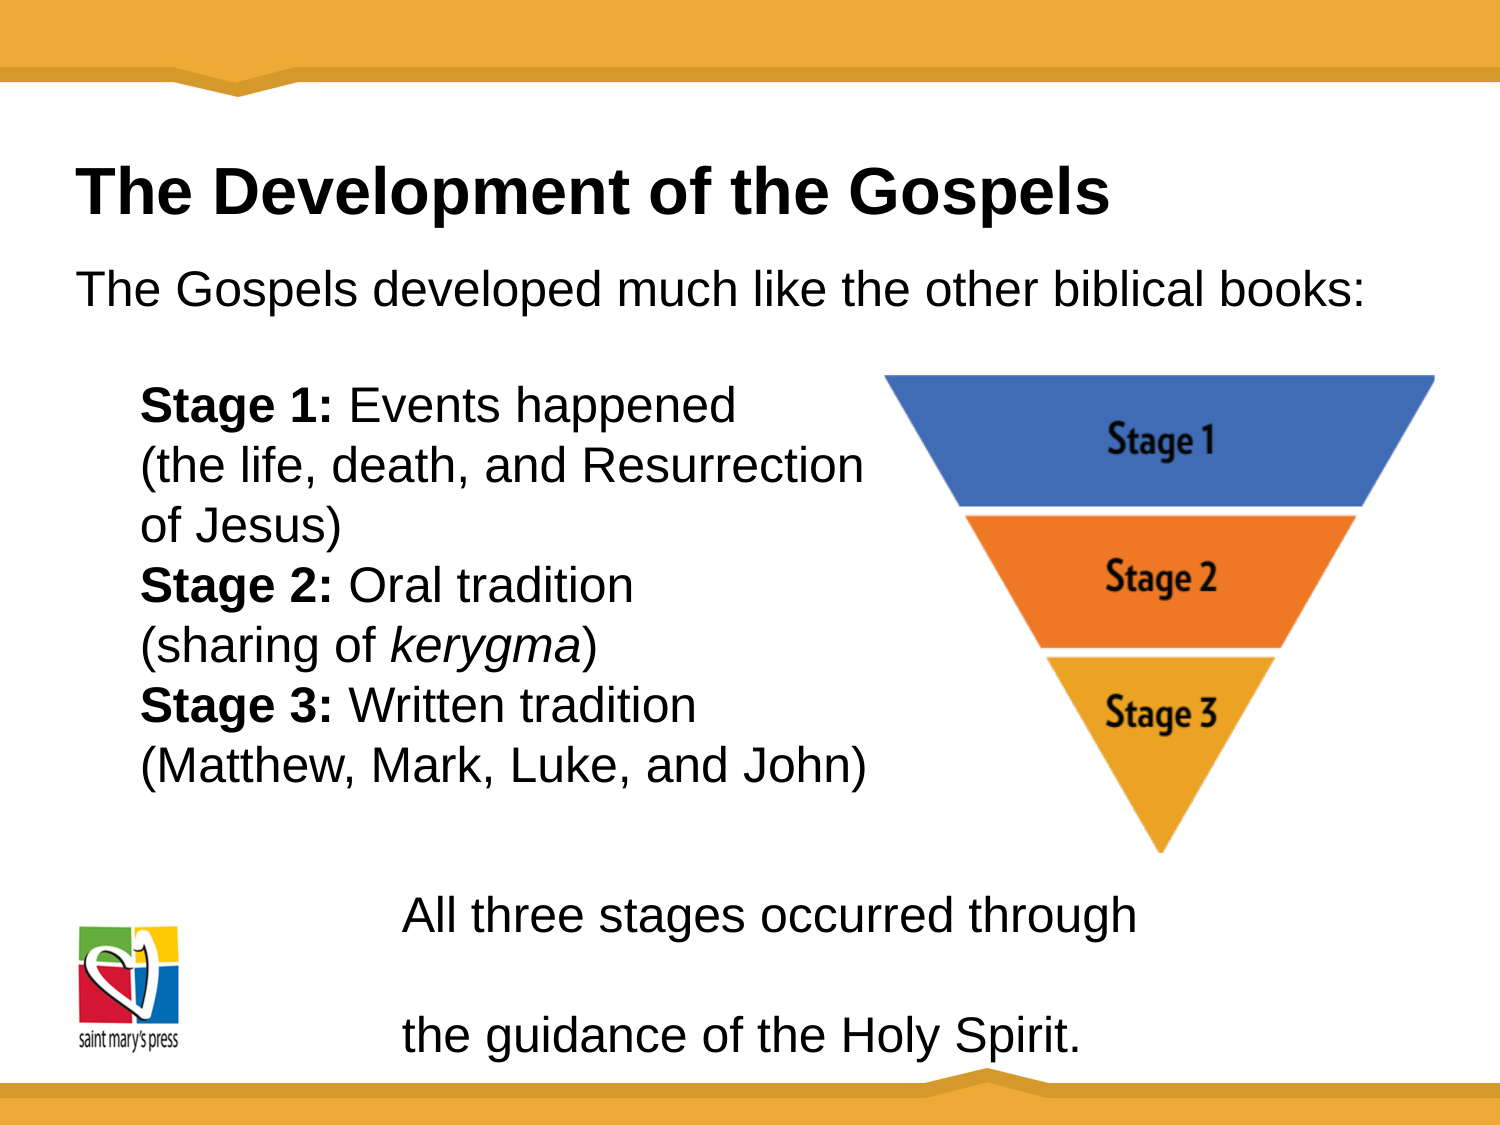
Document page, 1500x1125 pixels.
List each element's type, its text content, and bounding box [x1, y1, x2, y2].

picture [0, 0, 1500, 1125]
text_box Stage 1: Events happened (the life, death, and Resurrection of Jesus) Stage 2: Oral tradition (sharing of kerygma) Stage 3: Written tradition (Matthew, Mark, Luke, and John) [125, 364, 926, 800]
list The Gospels developed much like the other biblical books: [60, 249, 1386, 337]
text_box All three stages occurred through the guidance of the Holy Spirit. [387, 875, 1162, 1071]
title The Development of the Gospels [60, 125, 1448, 250]
